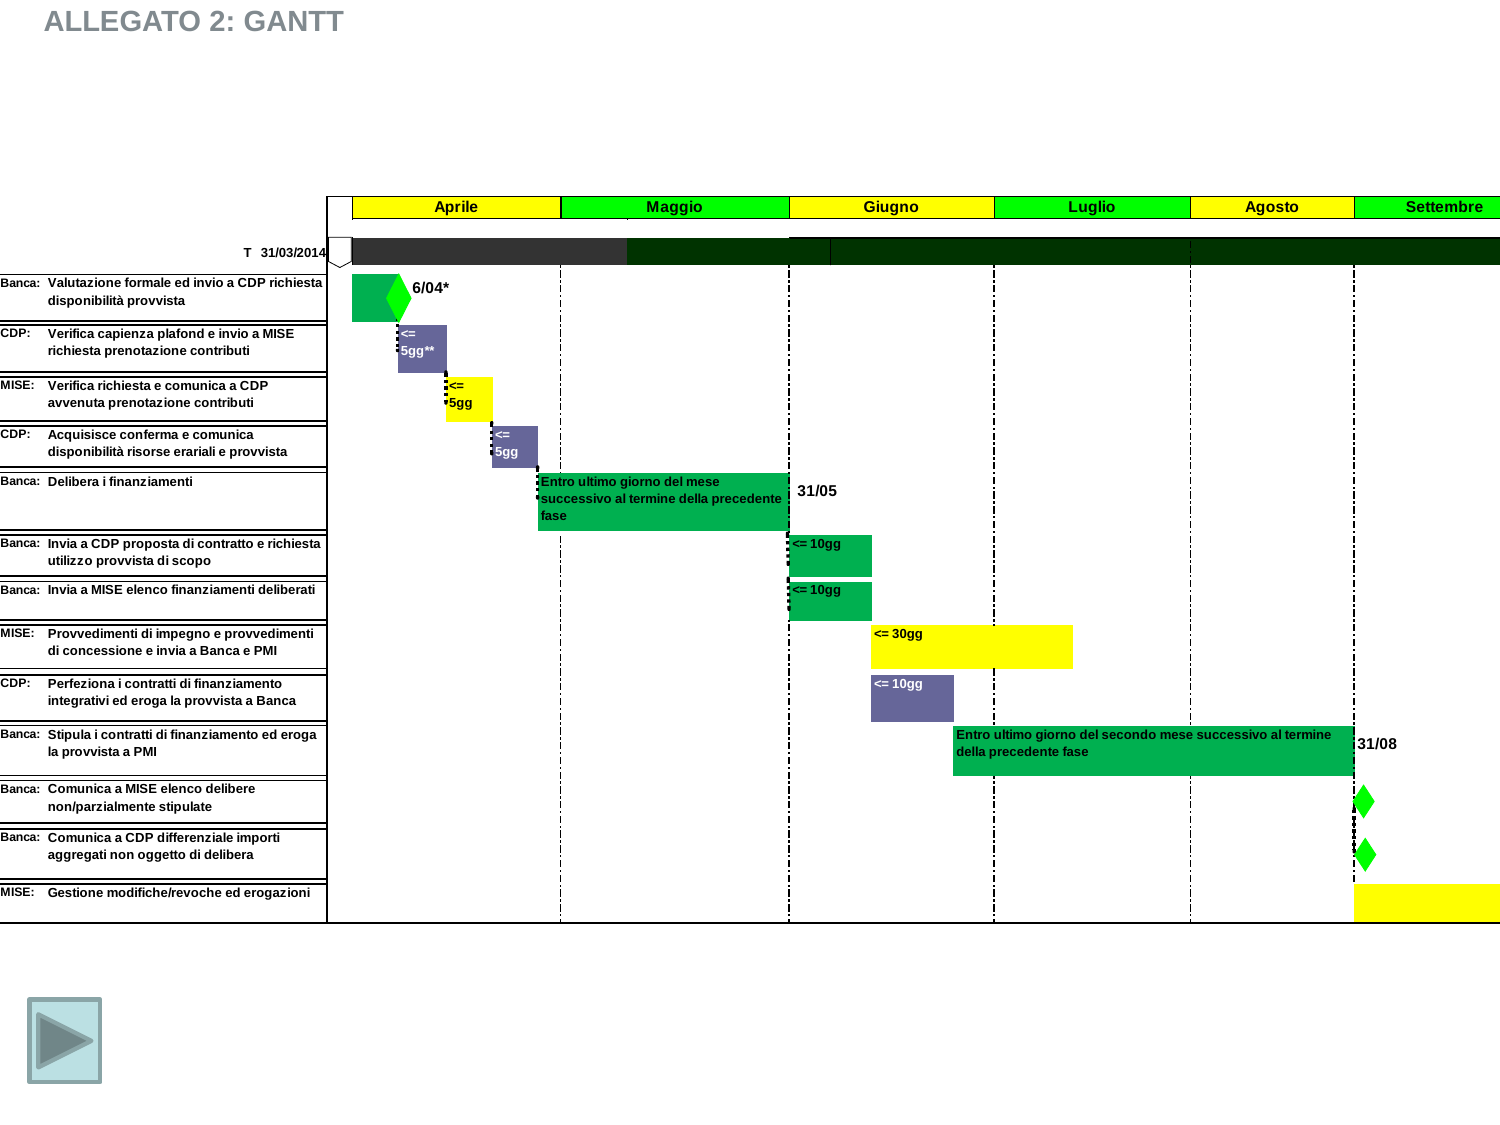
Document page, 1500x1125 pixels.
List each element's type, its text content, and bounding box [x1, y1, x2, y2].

text_box [27, 997, 102, 1084]
picture [0, 196, 1500, 925]
text_box ALLEGATO 2: GANTT [28, 0, 359, 45]
